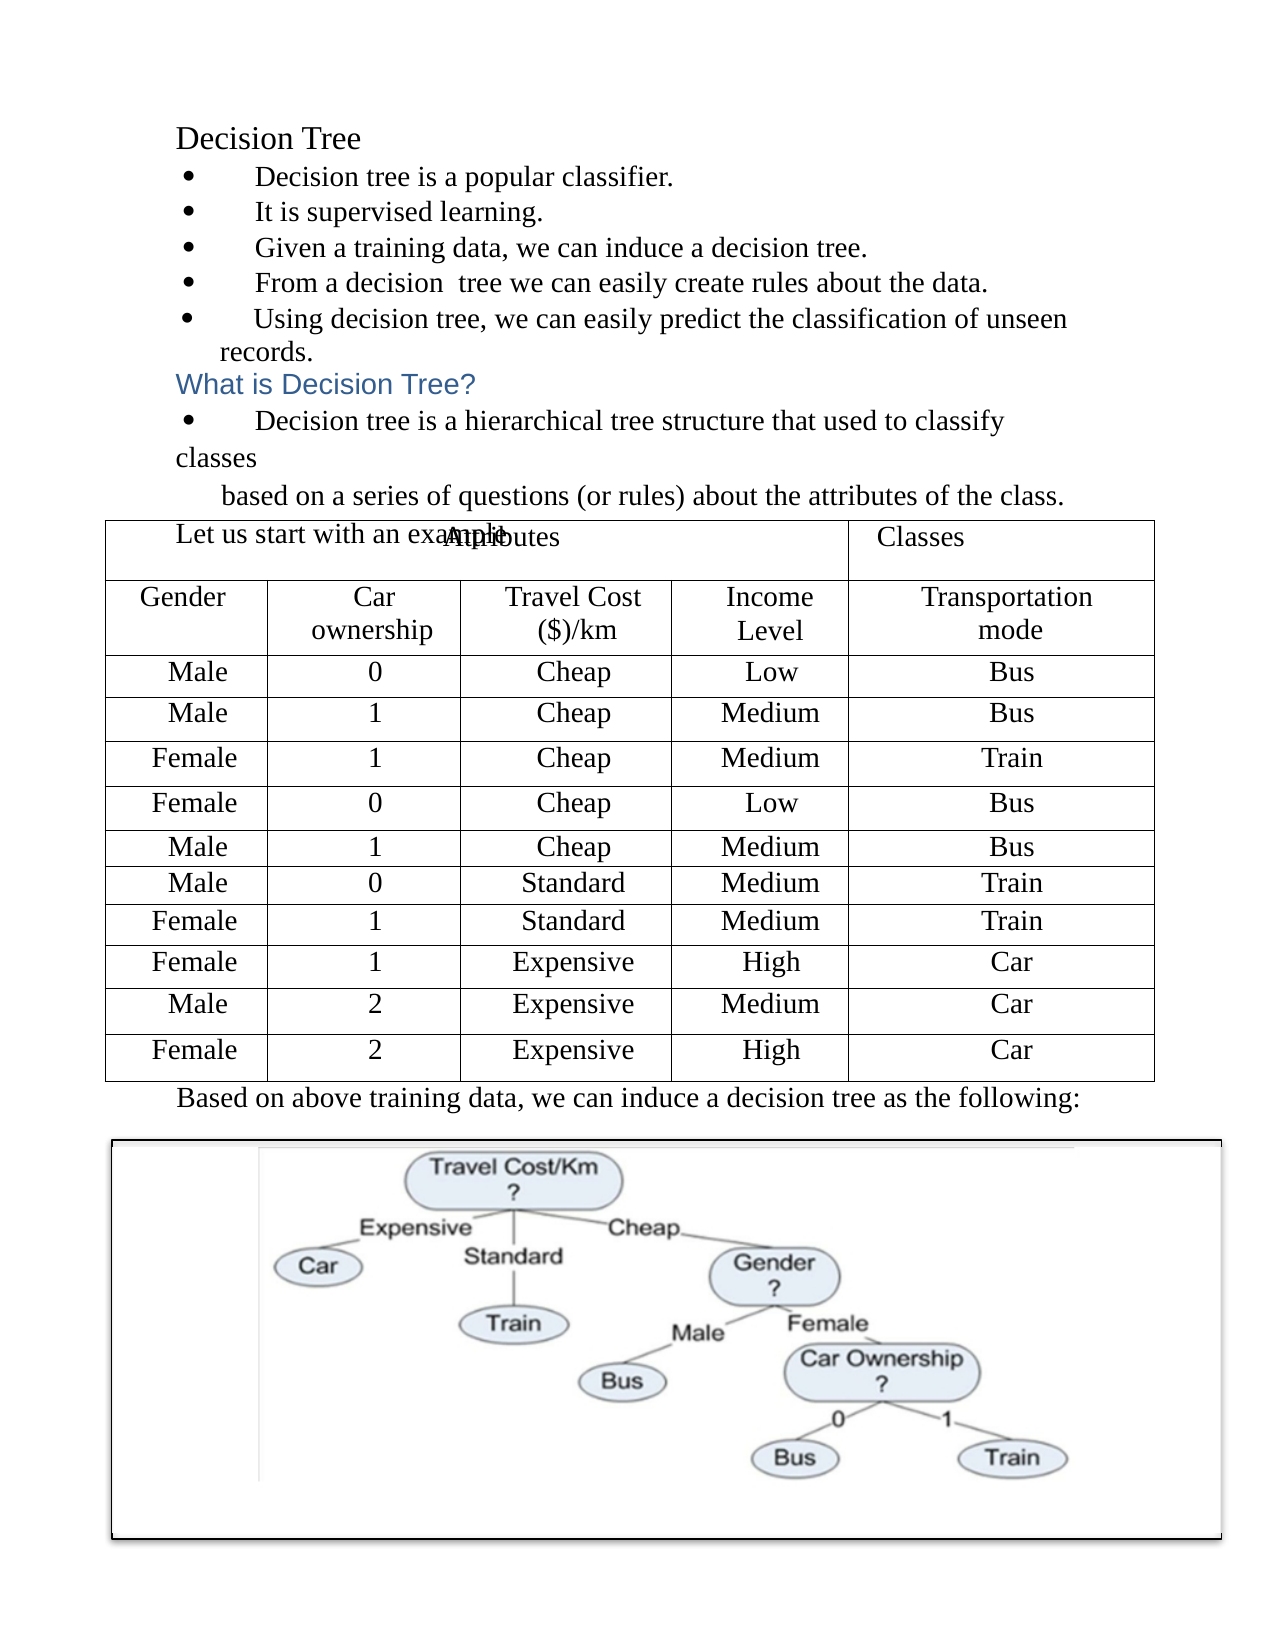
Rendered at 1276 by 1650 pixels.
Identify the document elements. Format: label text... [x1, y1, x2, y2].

table_cell High [672, 1035, 848, 1081]
table_cell Car [849, 1035, 1154, 1081]
table_cell Car [849, 989, 1154, 1034]
table_cell Cheap [461, 831, 671, 866]
picture [112, 1147, 1222, 1533]
table_cell Female [106, 946, 267, 988]
table_cell Travel Cost ($)/km [461, 581, 671, 655]
table_cell Female [106, 905, 267, 945]
table_cell Female [106, 1035, 267, 1081]
table_cell Bus [849, 698, 1154, 741]
table_cell Expensive [461, 989, 671, 1034]
table_cell Standard [461, 867, 671, 904]
text_box Based on above training data, we can induce a decision tree as the following: [176, 1081, 1083, 1114]
table_cell Transportation mode [849, 581, 1154, 655]
table_cell Cheap [461, 656, 671, 697]
table_cell Medium [672, 905, 848, 945]
table_cell 1 [268, 698, 460, 741]
table_cell 2 [268, 1035, 460, 1081]
table_cell 1 [268, 742, 460, 786]
table_header Classes [849, 521, 1154, 580]
table_cell Train [849, 742, 1154, 786]
table_cell Train [849, 867, 1154, 904]
table_cell Female [106, 787, 267, 830]
table_cell Bus [849, 787, 1154, 830]
table_cell Standard [461, 905, 671, 945]
table_cell Car [849, 946, 1154, 988]
table_cell Cheap [461, 698, 671, 741]
table_cell Medium [672, 742, 848, 786]
table_cell 2 [268, 989, 460, 1034]
table_cell Low [672, 787, 848, 830]
table_cell 1 [268, 905, 460, 945]
table_cell Expensive [461, 946, 671, 988]
table_cell Male [106, 867, 267, 904]
table_cell Cheap [461, 742, 671, 786]
table_cell 0 [268, 867, 460, 904]
table_cell 0 [268, 787, 460, 830]
table_cell 1 [268, 946, 460, 988]
table_cell Female [106, 742, 267, 786]
table_cell Medium [672, 989, 848, 1034]
table_header Attributes [106, 521, 848, 580]
table_cell Cheap [461, 787, 671, 830]
table_cell Low [672, 656, 848, 697]
table_cell 1 [268, 831, 460, 866]
table_cell High [672, 946, 848, 988]
table_cell Expensive [461, 1035, 671, 1081]
table_cell Male [106, 989, 267, 1034]
table_cell Car ownership [268, 581, 460, 655]
text_box [110, 1138, 1224, 1148]
table_cell Medium [672, 831, 848, 866]
table_cell Male [106, 698, 267, 741]
table_cell Male [106, 831, 267, 866]
table_cell Train [849, 905, 1154, 945]
table_cell Medium [672, 698, 848, 741]
table_cell Male [106, 656, 267, 697]
table_cell Income Level [672, 581, 848, 655]
table_cell Medium [672, 867, 848, 904]
text_box Decision Tree  Decision tree is a popular classifier.  It is supervised learning.  Given a training data, we can induce a decision tree.  From a decision tree we can easily create rules about the data.  Using decision tree, we can easily predict the classification of unseen records. What is Decision Tree?  Decision tree is a hierarchical tree structure that used to classify classes based on a series of questions (or rules) about the attributes of the class. Let us start with an example [175, 117, 1087, 514]
table_cell Gender [106, 581, 267, 655]
table_cell Bus [849, 656, 1154, 697]
table_cell 0 [268, 656, 460, 697]
table_cell Bus [849, 831, 1154, 866]
